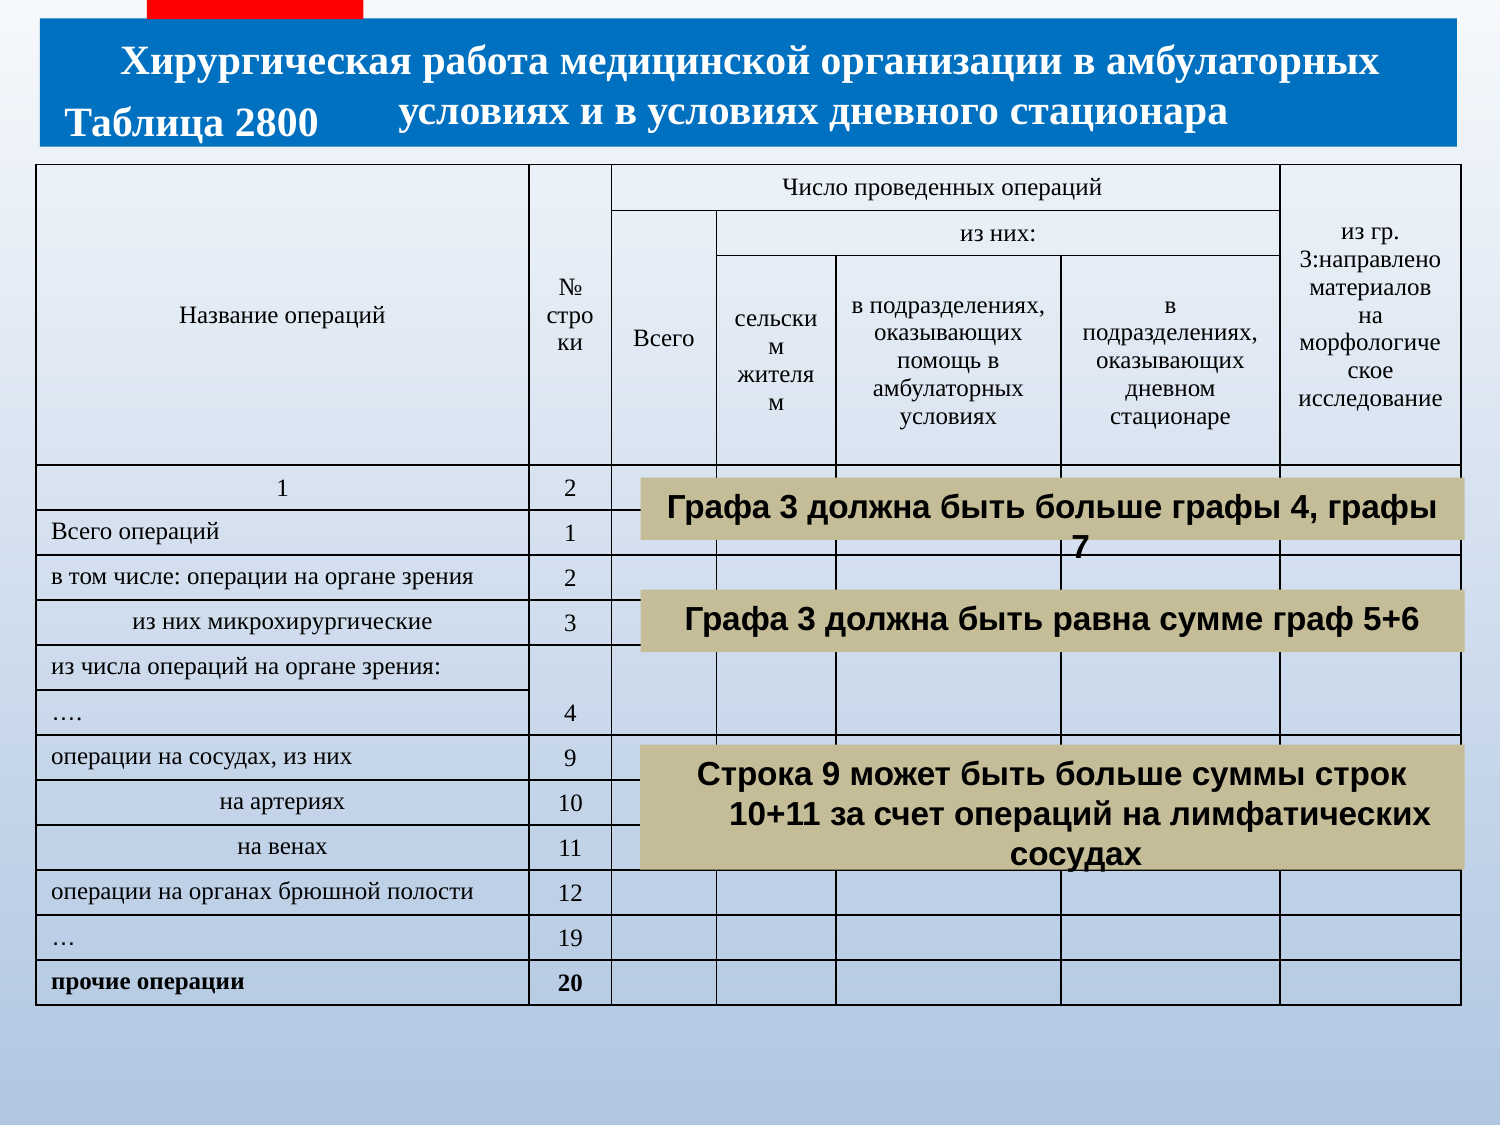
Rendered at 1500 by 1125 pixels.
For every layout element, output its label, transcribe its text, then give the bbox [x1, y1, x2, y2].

table_cell из них: [717, 211, 1279, 255]
table_cell [717, 556, 835, 589]
table_cell [1062, 871, 1279, 914]
table_cell [837, 556, 1060, 589]
table_cell 2 [530, 466, 611, 509]
table_cell [717, 653, 835, 734]
table_cell [717, 916, 835, 959]
table_cell 1 [530, 511, 611, 554]
table_cell Всего операций [37, 511, 528, 554]
text_box [145, 0, 365, 21]
table_cell [1281, 961, 1460, 1004]
table_cell [612, 826, 640, 869]
text_box [38, 16, 1459, 149]
text_box Графа 3 должна быть равна сумме граф 5+6 [640, 589, 1465, 653]
table_cell [1062, 653, 1279, 734]
table_cell на венах [37, 826, 528, 869]
table_header из гр. 3:направлено материалов на морфологическое исследование [1281, 165, 1460, 464]
table_cell [717, 736, 835, 744]
table_cell [1281, 871, 1460, 914]
table_cell [612, 511, 716, 554]
table_cell операции на органах брюшной полости [37, 871, 528, 914]
table_cell [1062, 556, 1279, 589]
table_cell 9 [530, 736, 611, 779]
table_cell [1281, 916, 1460, 959]
table_cell [837, 961, 1060, 1004]
table_cell 10 [530, 781, 611, 824]
table_cell 7 [1281, 466, 1460, 477]
table_cell [717, 540, 835, 554]
table_cell из числа операций на органе зрения: [37, 646, 528, 689]
table_cell …. [37, 691, 528, 734]
table_cell 5 [837, 466, 1060, 477]
table_cell 19 [530, 916, 611, 959]
table_cell [1281, 540, 1460, 554]
table_cell [837, 916, 1060, 959]
table_cell [1062, 916, 1279, 959]
table_header Название операций [37, 165, 528, 464]
table_cell [612, 916, 716, 959]
table_cell 1 [37, 466, 528, 509]
table_cell [612, 781, 640, 824]
table_cell операции на сосудах, из них [37, 736, 528, 779]
table_cell [1062, 736, 1279, 744]
table_cell в подразделениях, оказывающих дневном стационаре [1062, 256, 1279, 464]
table_cell 4 [717, 466, 835, 477]
text_box Хирургическая работа медицинской организации в амбулаторных условиях и в условиях дневного стационара [87, 32, 1413, 133]
table_cell в том числе: операции на органе зрения [37, 556, 528, 599]
table_cell 2 [530, 556, 611, 599]
table_cell [1281, 556, 1460, 589]
table_cell [1281, 653, 1460, 734]
text_box Строка 9 может быть больше суммы строк 10+11 за счет операций на лимфатических сосудах [640, 744, 1465, 870]
table_cell [1062, 961, 1279, 1004]
table_cell из них микрохирургические [37, 601, 528, 644]
table_cell на артериях [37, 781, 528, 824]
table_cell 4 [530, 646, 611, 734]
table_cell сельским жителям [717, 256, 835, 464]
table_cell [612, 556, 716, 599]
table_cell [1281, 736, 1460, 744]
table_cell в подразделениях, оказывающих помощь в амбулаторных условиях [837, 256, 1060, 464]
table_cell [612, 871, 716, 914]
table_header Число проведенных операций [612, 165, 1279, 210]
table_cell 12 [530, 871, 611, 914]
table_cell 6 [1062, 466, 1279, 477]
table_cell [837, 653, 1060, 734]
table_cell 20 [530, 961, 611, 1004]
table_cell Всего [612, 211, 716, 464]
table_cell [837, 540, 1060, 554]
text_box Графа 3 должна быть больше графы 4, графы 7 [640, 477, 1465, 540]
table_cell [837, 871, 1060, 914]
table_cell [837, 736, 1060, 744]
text_box Таблица 2800 [40, 94, 353, 145]
table_cell [612, 601, 640, 644]
table_cell 3 [530, 601, 611, 644]
table_cell [717, 871, 835, 914]
table_cell 11 [530, 826, 611, 869]
table_header № строки [530, 165, 611, 464]
table_cell [612, 736, 716, 779]
table_cell 3 [612, 466, 716, 509]
table_cell … [37, 916, 528, 959]
table_cell [612, 646, 716, 734]
table_cell прочие операции [37, 961, 528, 1004]
table_cell [1062, 540, 1279, 554]
table_cell [612, 961, 716, 1004]
table_cell [717, 961, 835, 1004]
